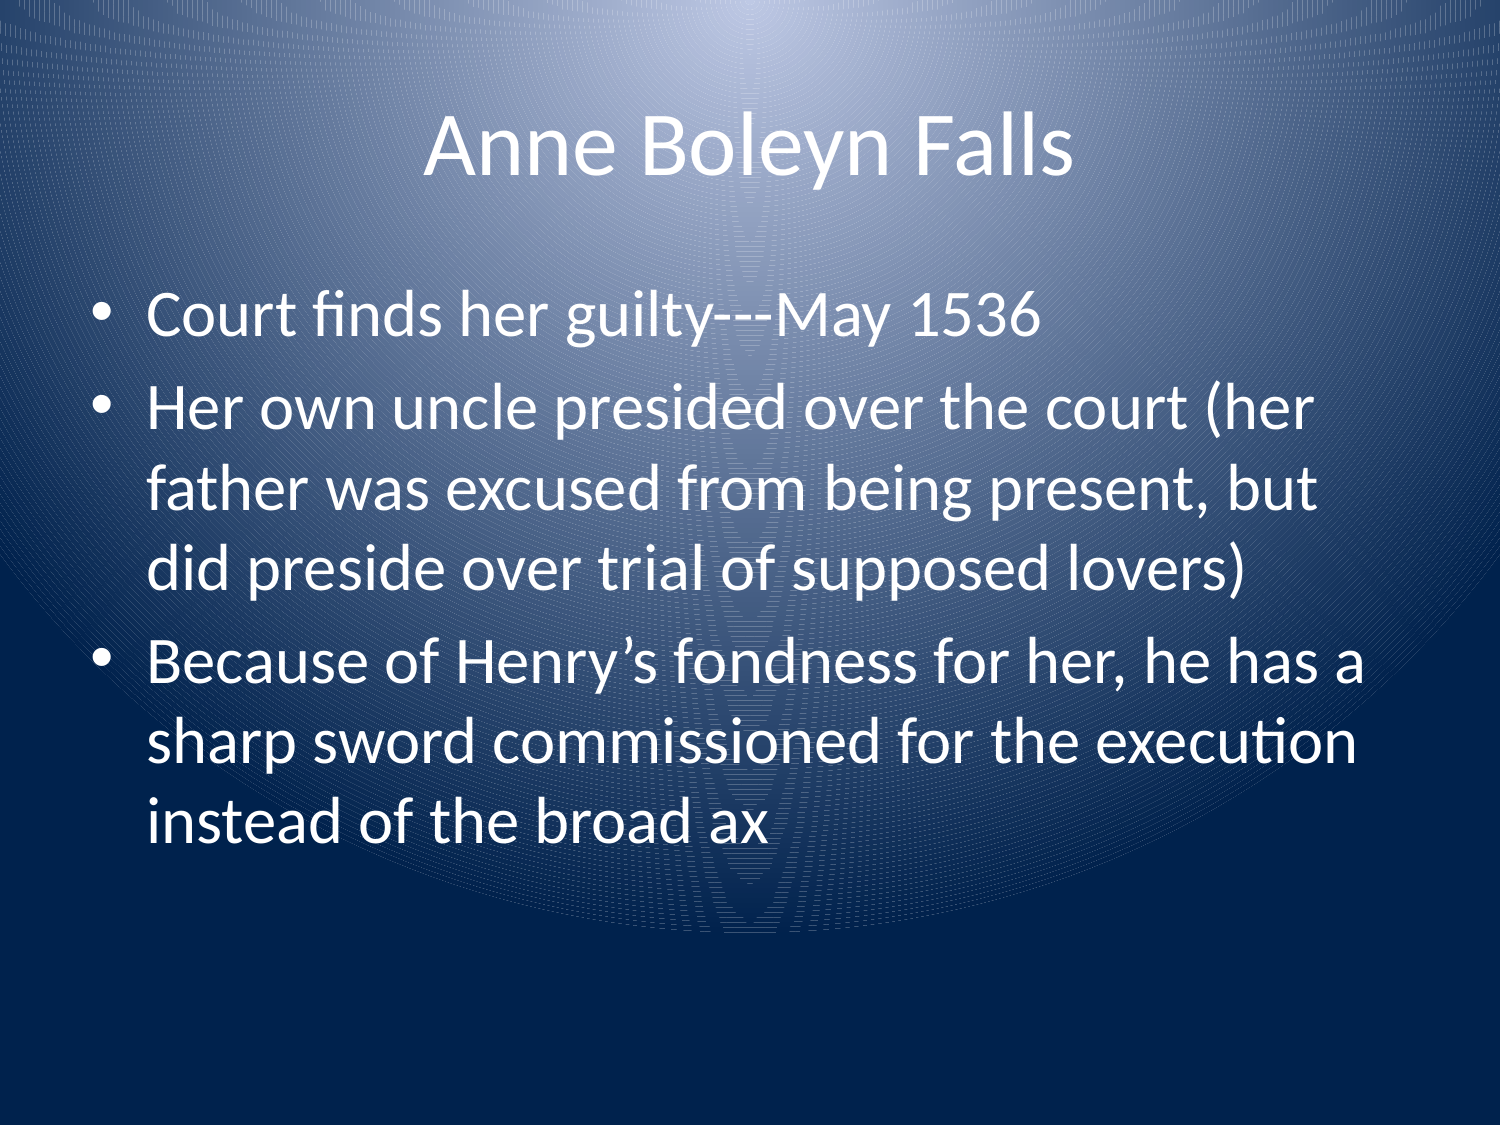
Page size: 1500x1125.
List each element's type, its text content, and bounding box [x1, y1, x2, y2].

list Court finds her guilty---May 1536 Her own uncle presided over the court (her father was excused from being present, but did preside over trial of supposed lovers) Because of Henry’s fondness for her, he has a sharp sword commissioned for the execution instead of the broad ax [75, 262, 1425, 1005]
title Anne Boleyn Falls [75, 45, 1425, 233]
